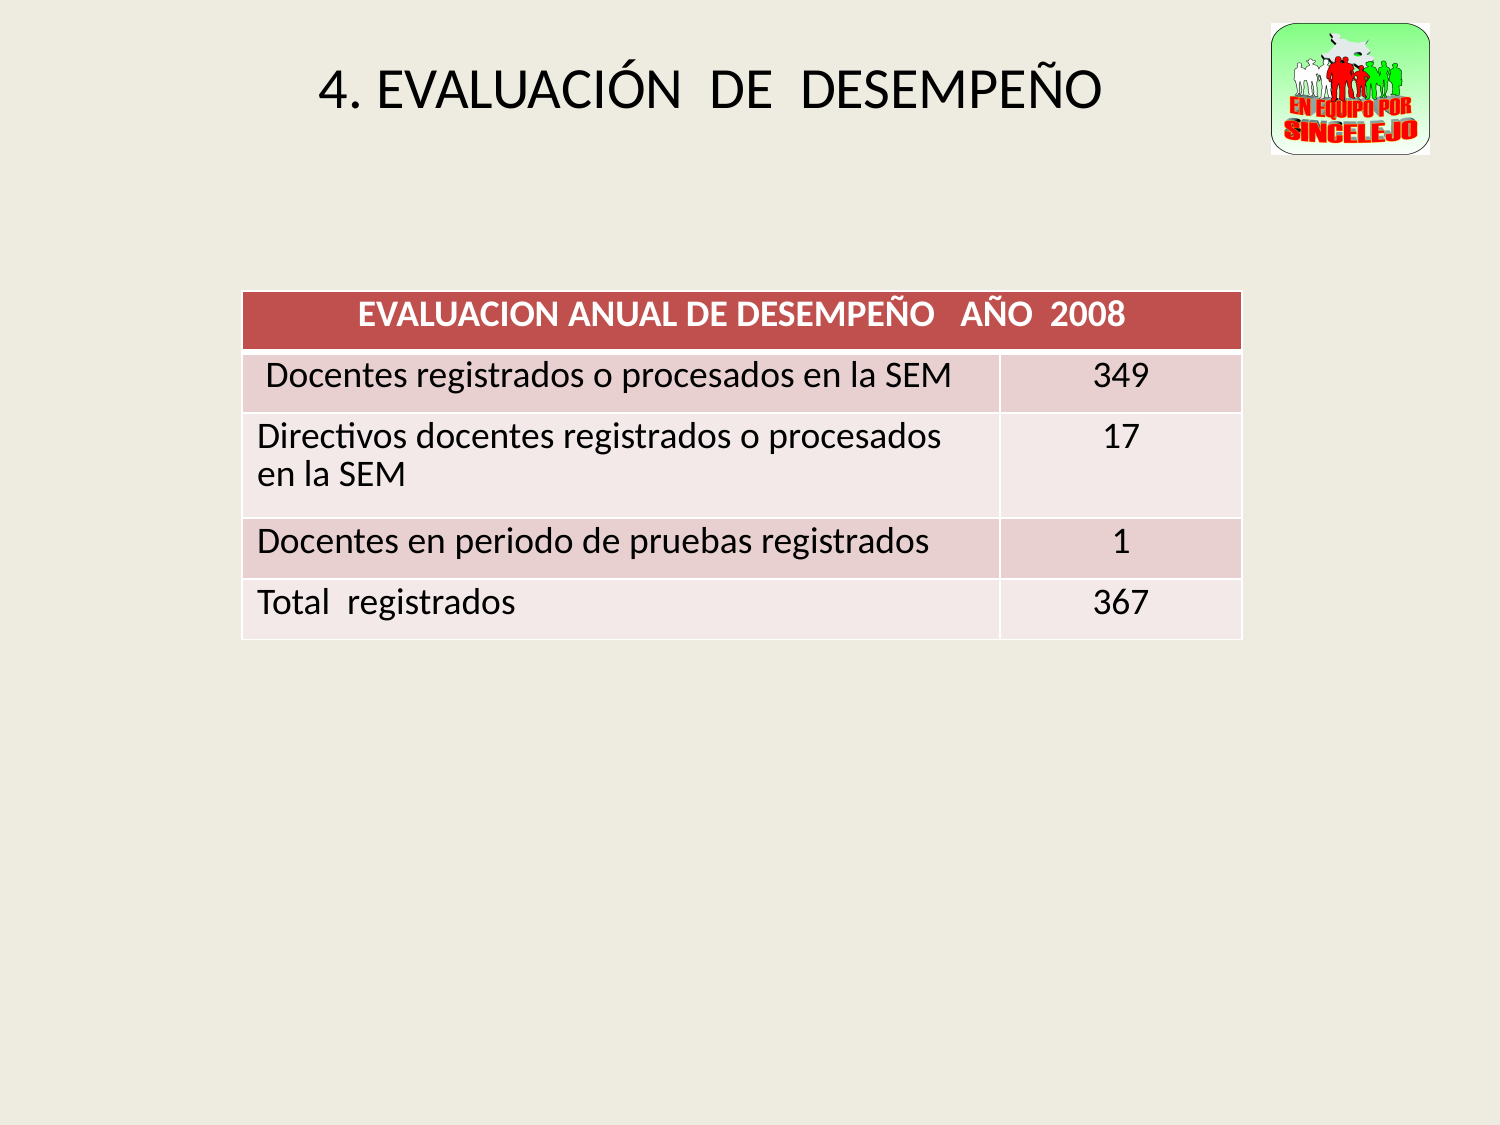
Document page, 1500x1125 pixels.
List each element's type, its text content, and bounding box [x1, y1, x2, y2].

table_cell 367 [1001, 580, 1241, 639]
table_cell 349 [1001, 355, 1241, 412]
picture [1270, 23, 1430, 155]
table_cell 1 [1001, 519, 1241, 578]
table_cell Docentes en periodo de pruebas registrados [243, 519, 999, 578]
table_cell Docentes registrados o procesados en la SEM [243, 355, 999, 412]
table_header EVALUACION ANUAL DE DESEMPEÑO AÑO 2008 [243, 292, 1241, 349]
text_box 4. EVALUACIÓN DE DESEMPEÑO [304, 42, 1132, 128]
table_cell 17 [1001, 414, 1241, 517]
table_cell Directivos docentes registrados o procesados en la SEM [243, 414, 999, 517]
table_cell Total registrados [243, 580, 999, 639]
